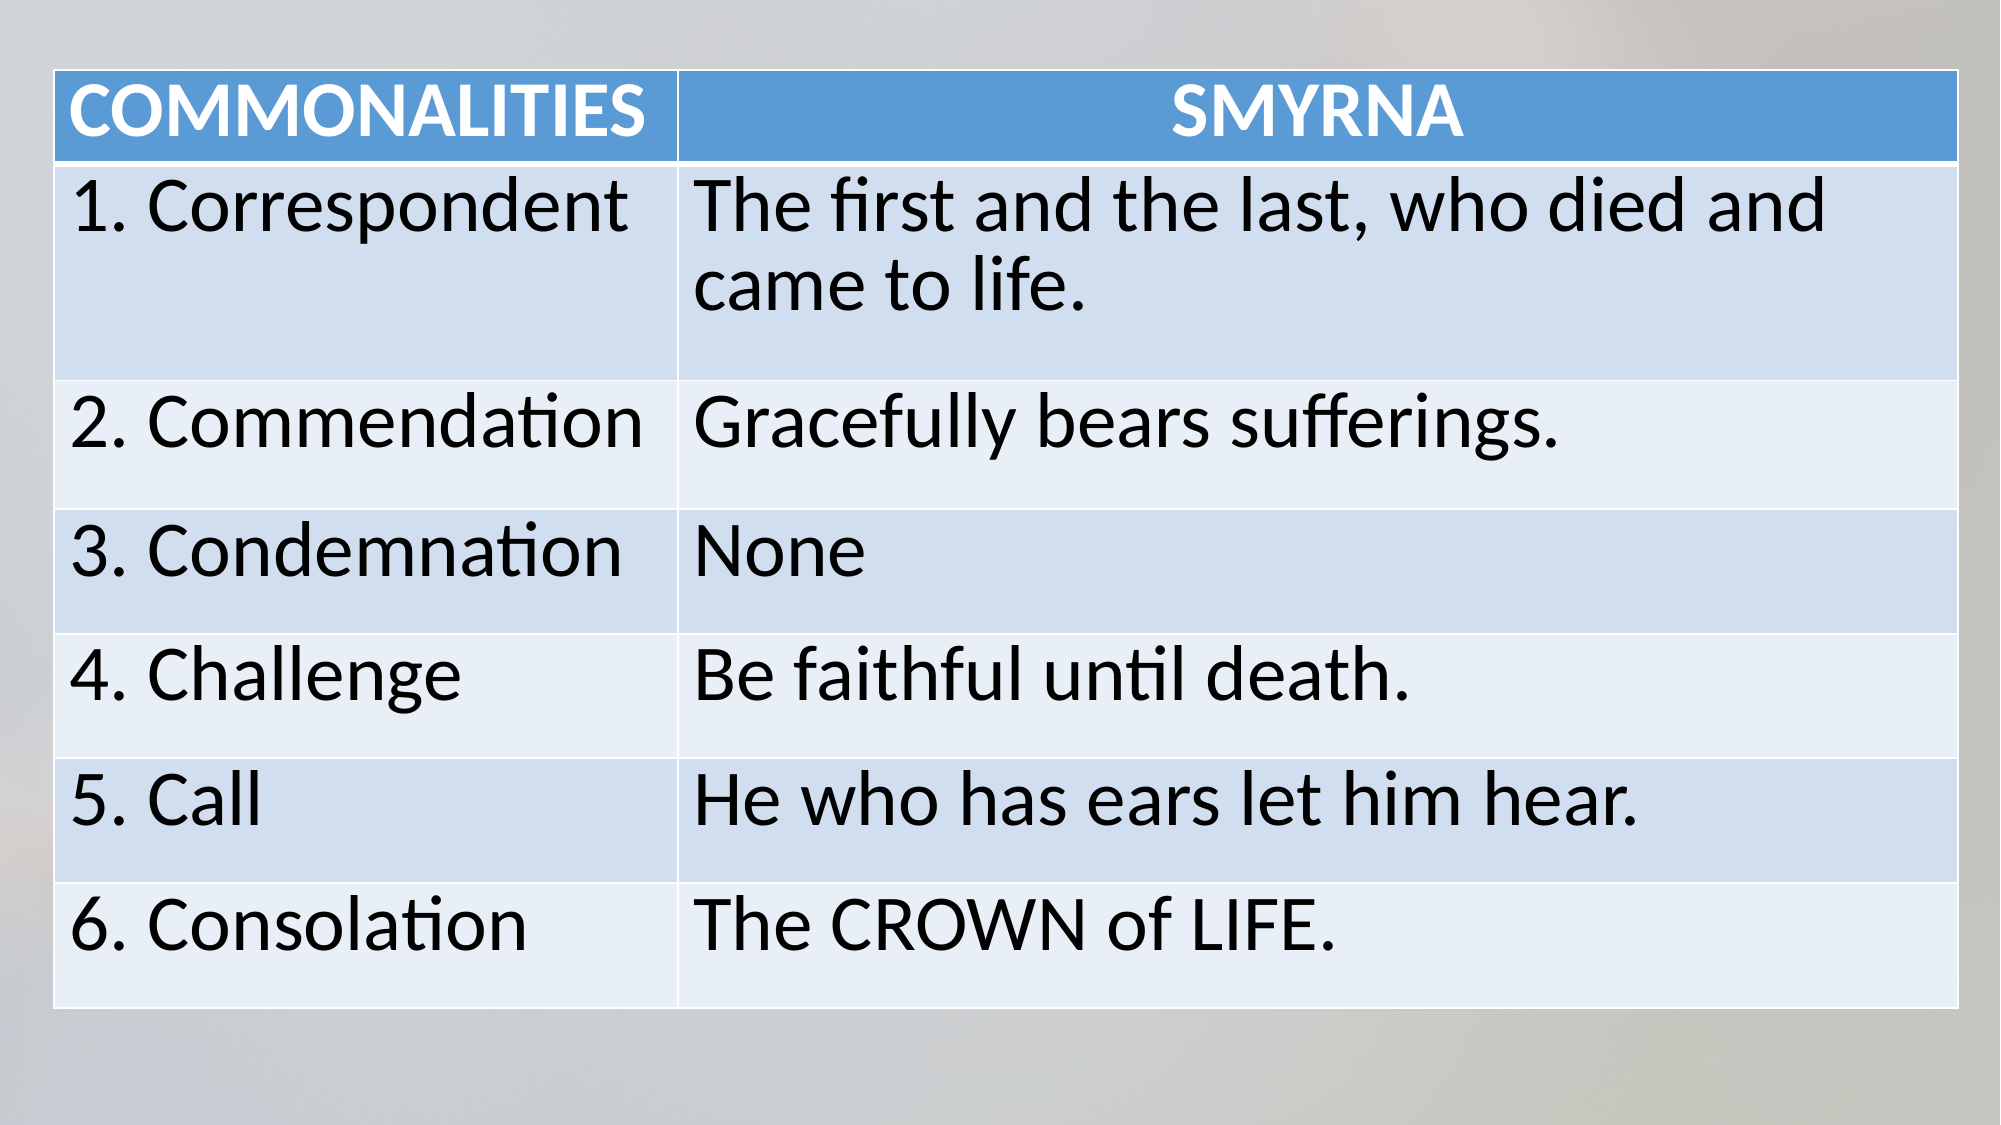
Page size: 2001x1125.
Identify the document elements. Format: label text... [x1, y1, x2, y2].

table_cell He who has ears let him hear. [679, 759, 1957, 882]
table_cell Be faithful until death. [679, 635, 1957, 757]
table_cell 4. Challenge [55, 635, 677, 757]
table_cell None [679, 510, 1957, 633]
table_cell Gracefully bears sufferings. [679, 381, 1957, 508]
table_header SMYRNA [679, 71, 1957, 161]
table_cell The CROWN of LIFE. [679, 884, 1957, 1007]
table_cell 2. Commendation [55, 381, 677, 508]
table_cell 1. Correspondent [55, 167, 677, 380]
table_cell 3. Condemnation [55, 510, 677, 633]
table_cell 6. Consolation [55, 884, 677, 1007]
table_cell The first and the last, who died and came to life. [679, 167, 1957, 380]
table_header COMMONALITIES [55, 71, 677, 161]
table_cell 5. Call [55, 759, 677, 882]
